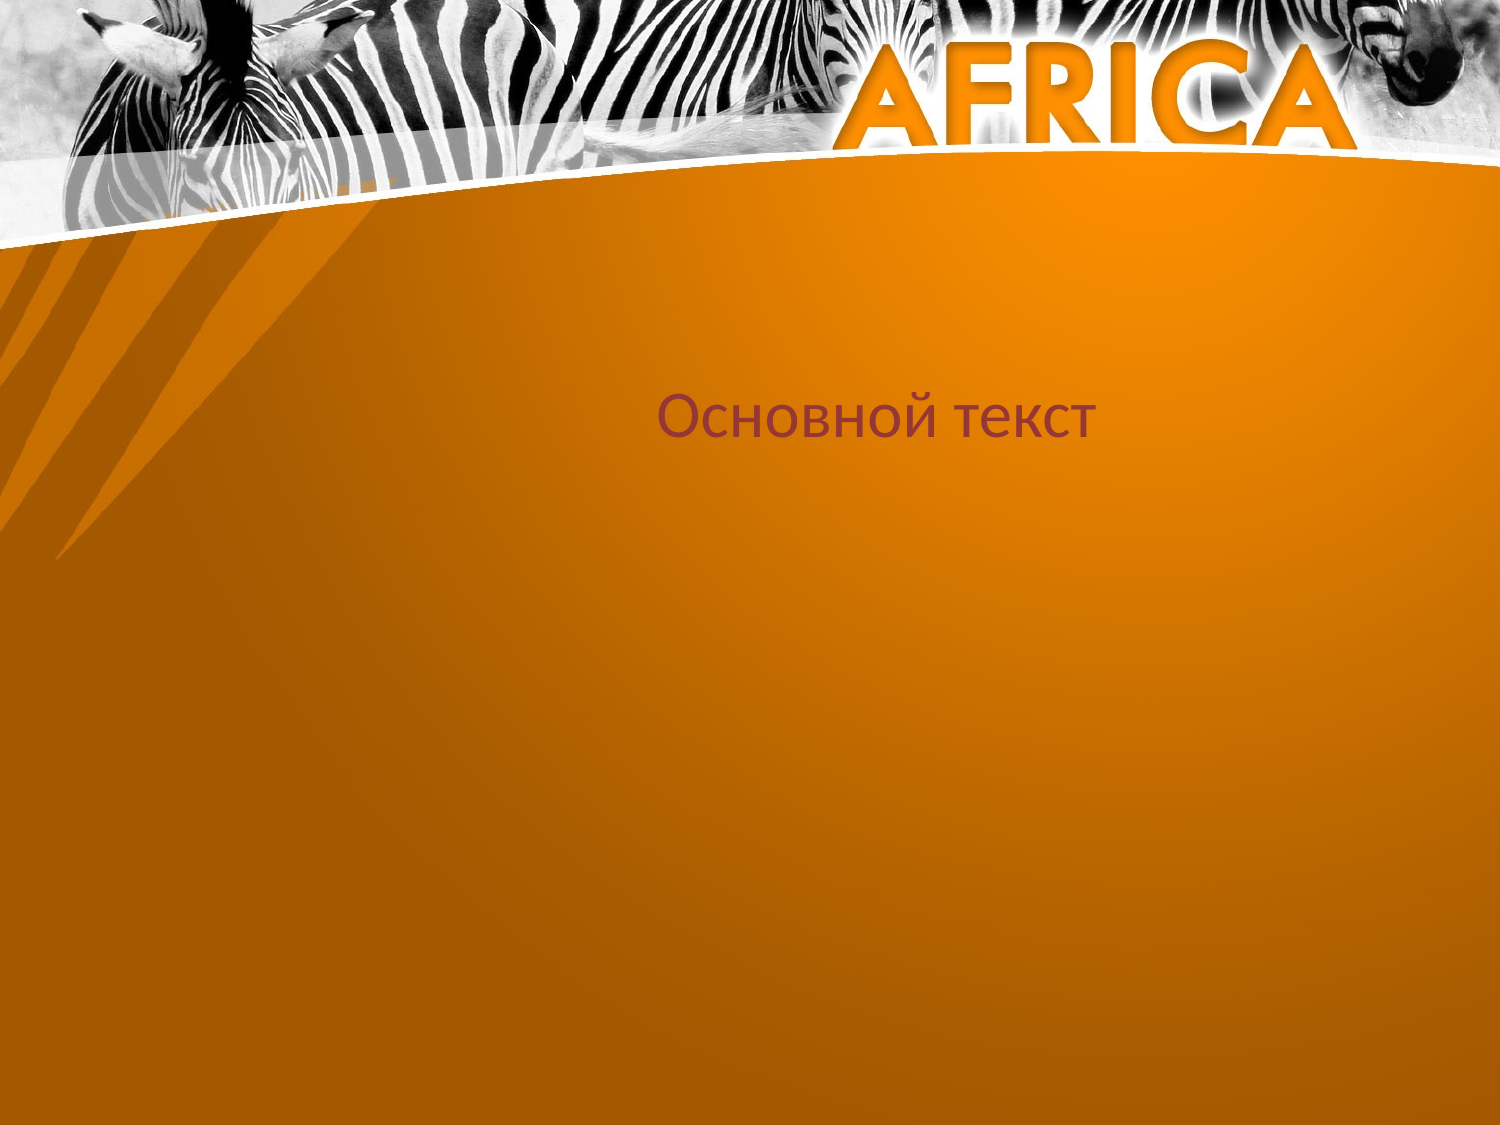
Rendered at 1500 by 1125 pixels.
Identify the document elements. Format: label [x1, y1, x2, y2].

list [0, 0, 1500, 1125]
